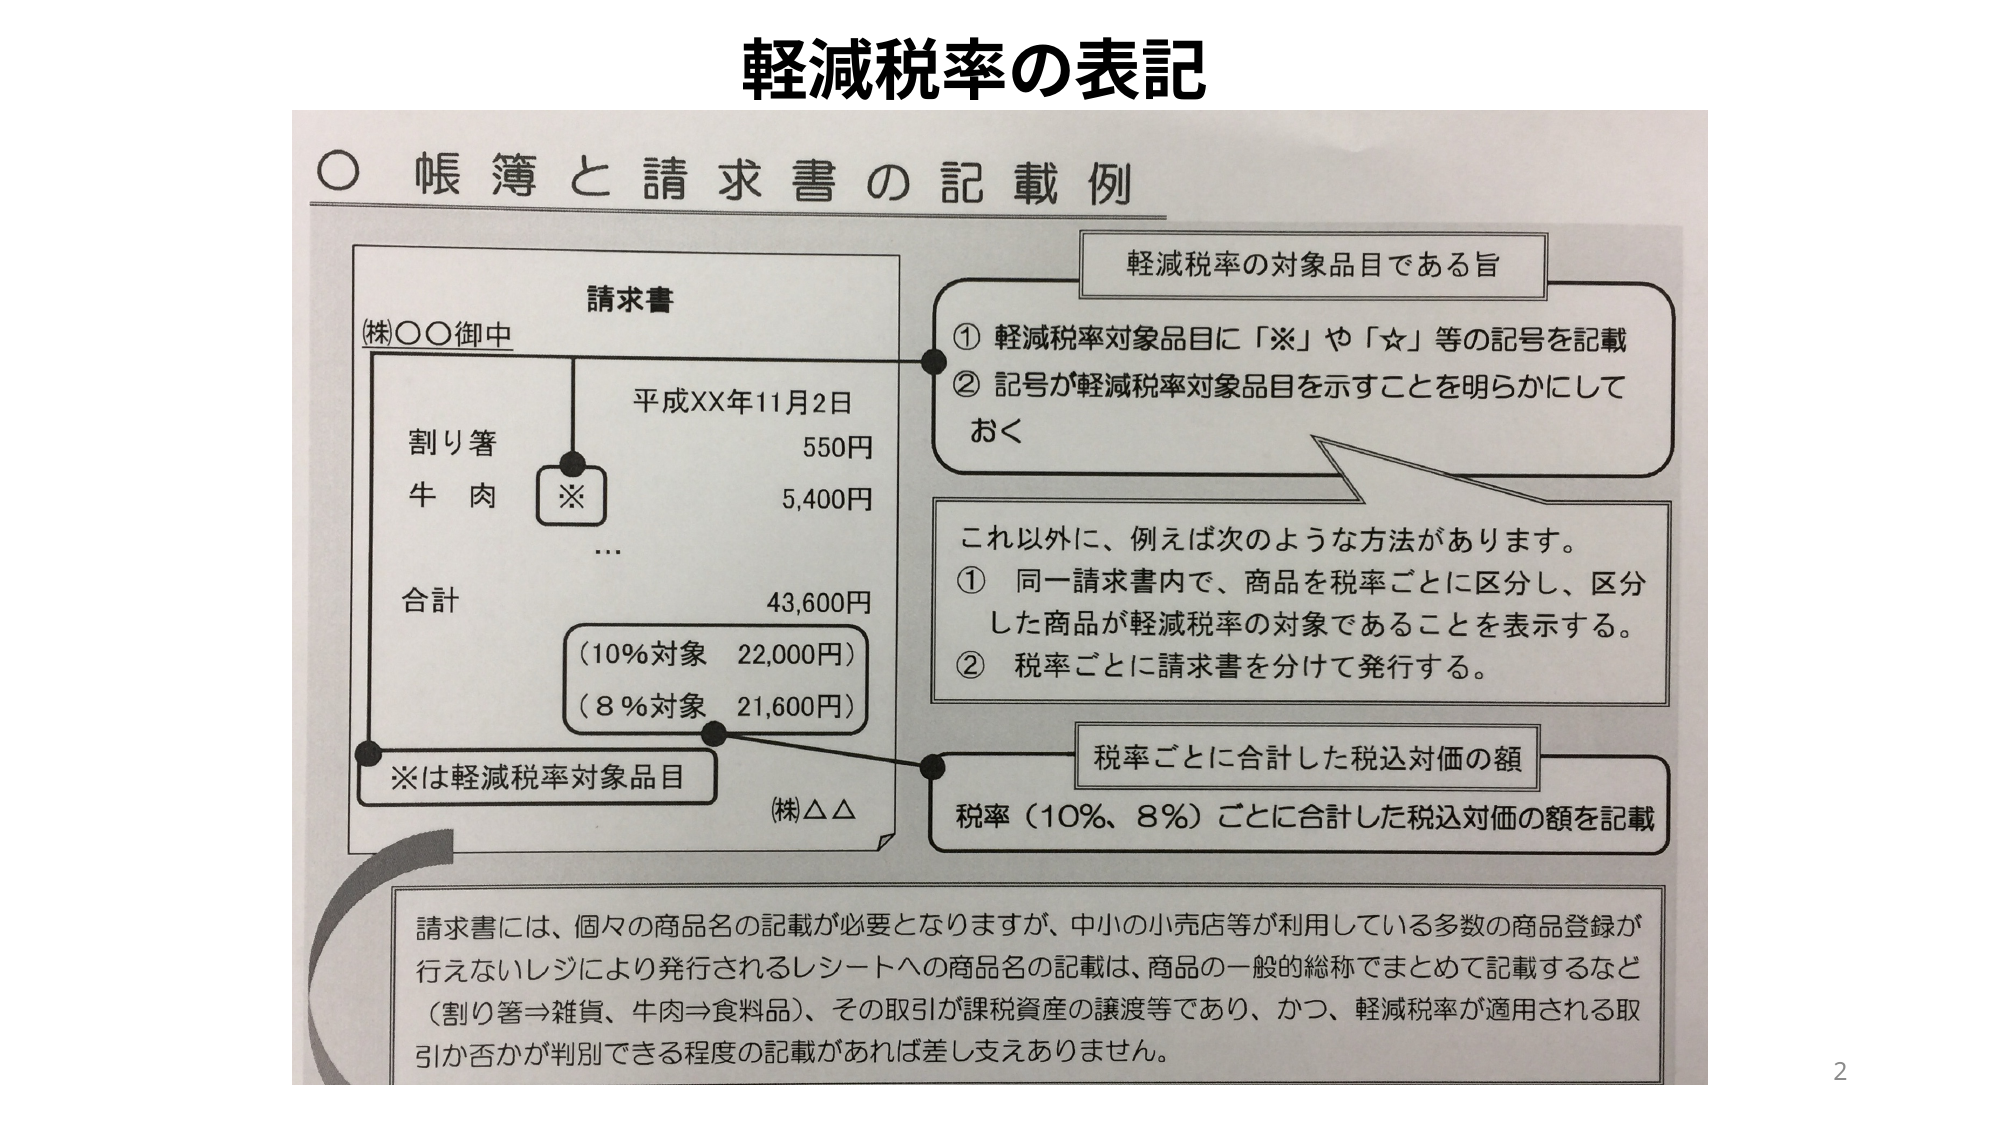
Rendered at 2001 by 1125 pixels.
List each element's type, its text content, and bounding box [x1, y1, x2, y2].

slide_number 2 [1412, 1042, 1863, 1103]
picture [292, 110, 1708, 1085]
text_box 軽減税率の表記 [392, 20, 1558, 110]
